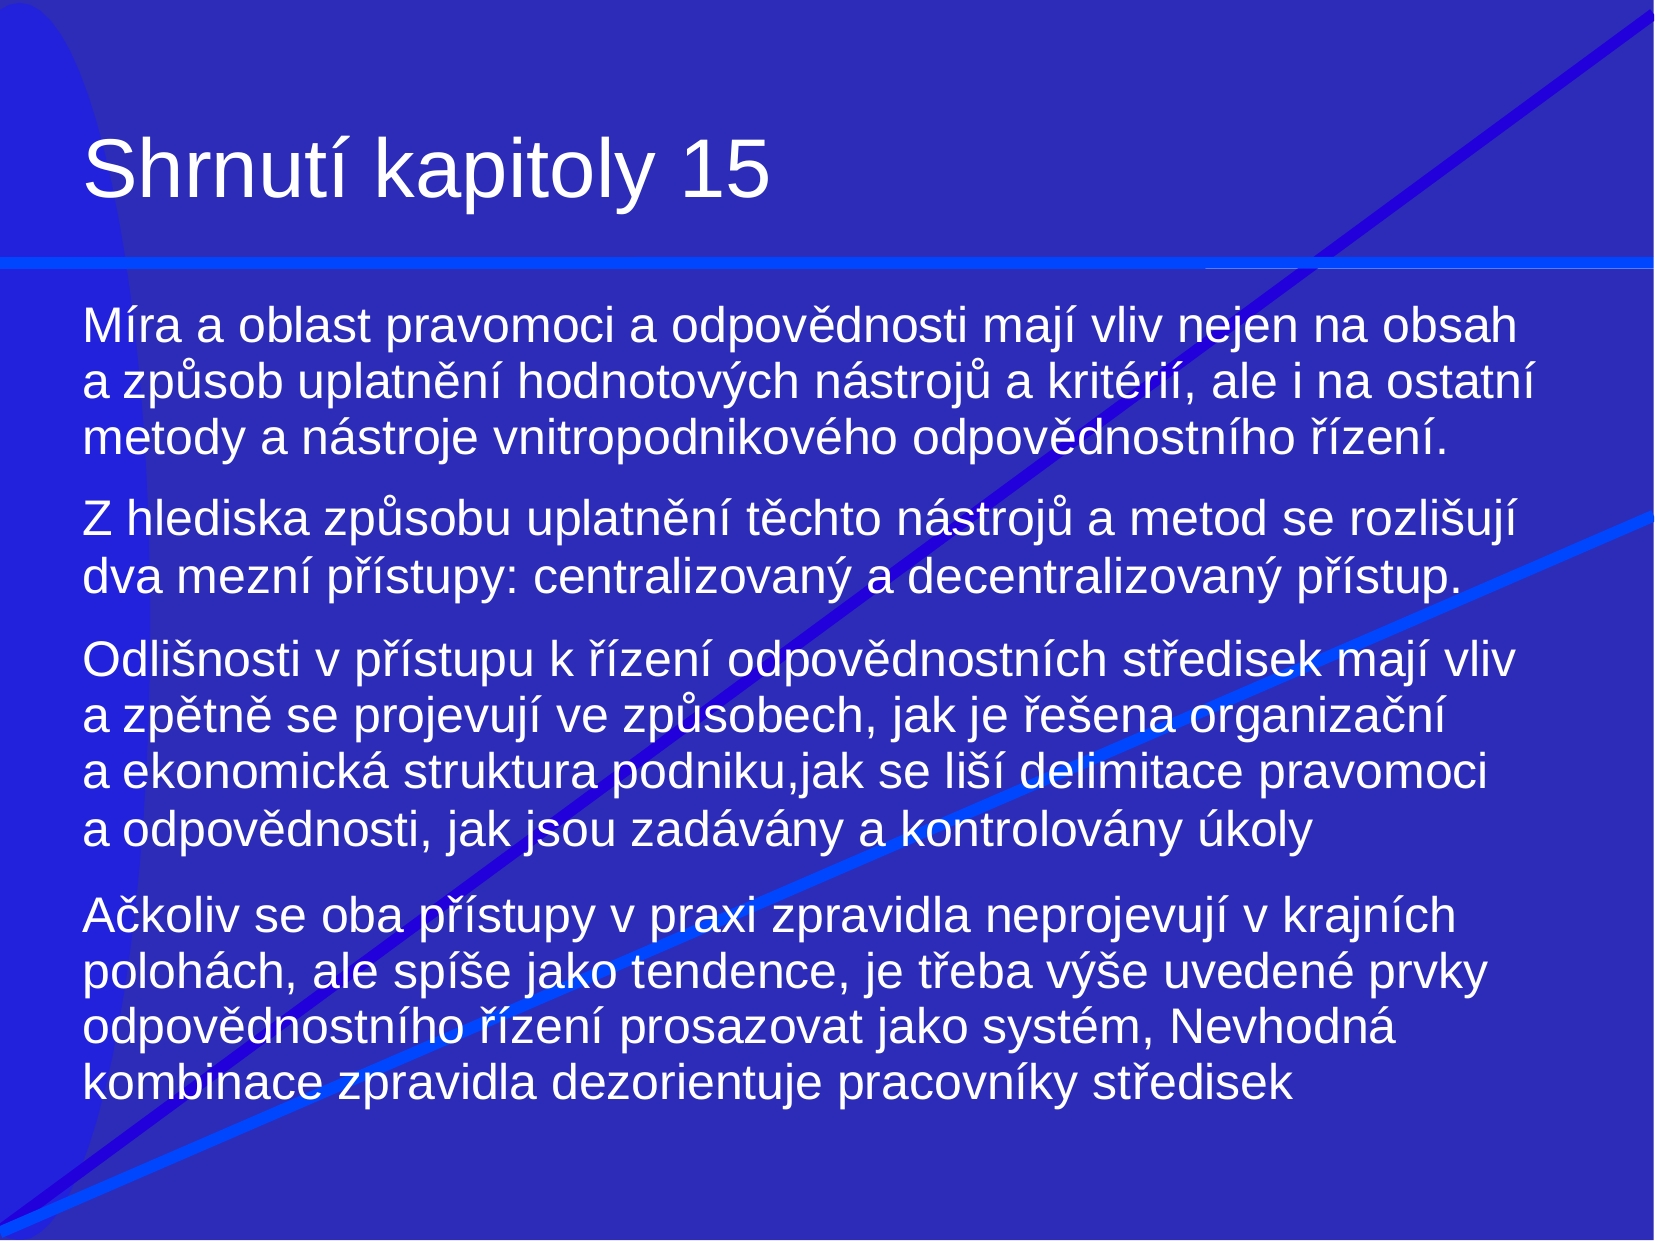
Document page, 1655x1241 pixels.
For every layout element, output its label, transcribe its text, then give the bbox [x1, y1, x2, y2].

title Shrnutí kapitoly 15 [80, 67, 1574, 321]
text_box Míra a oblast pravomoci a odpovědnosti mají vliv nejen na obsah a způsob uplatnění hodnotových nástrojů a kritérií, ale i na ostatní metody a nástroje vnitropodnikového odpovědnostního řízení. Z hlediska způsobu uplatnění těchto nástrojů a metod se rozlišují dva mezní přístupy: centralizovaný a decentralizovaný přístup. Odlišnosti v přístupu k řízení odpovědnostních středisek mají vliv a zpětně se projevují ve způsobech, jak je řešena organizační a ekonomická struktura podniku,jak se liší delimitace pravomoci a odpovědnosti, jak jsou zadávány a kontrolovány úkoly Ačkoliv se oba přístupy v praxi zpravidla neprojevují v krajních polohách, ale spíše jako tendence, je třeba výše uvedené prvky odpovědnostního řízení prosazovat jako systém, Nevhodná kombinace zpravidla dezorientuje pracovníky středisek [80, 296, 1542, 1110]
